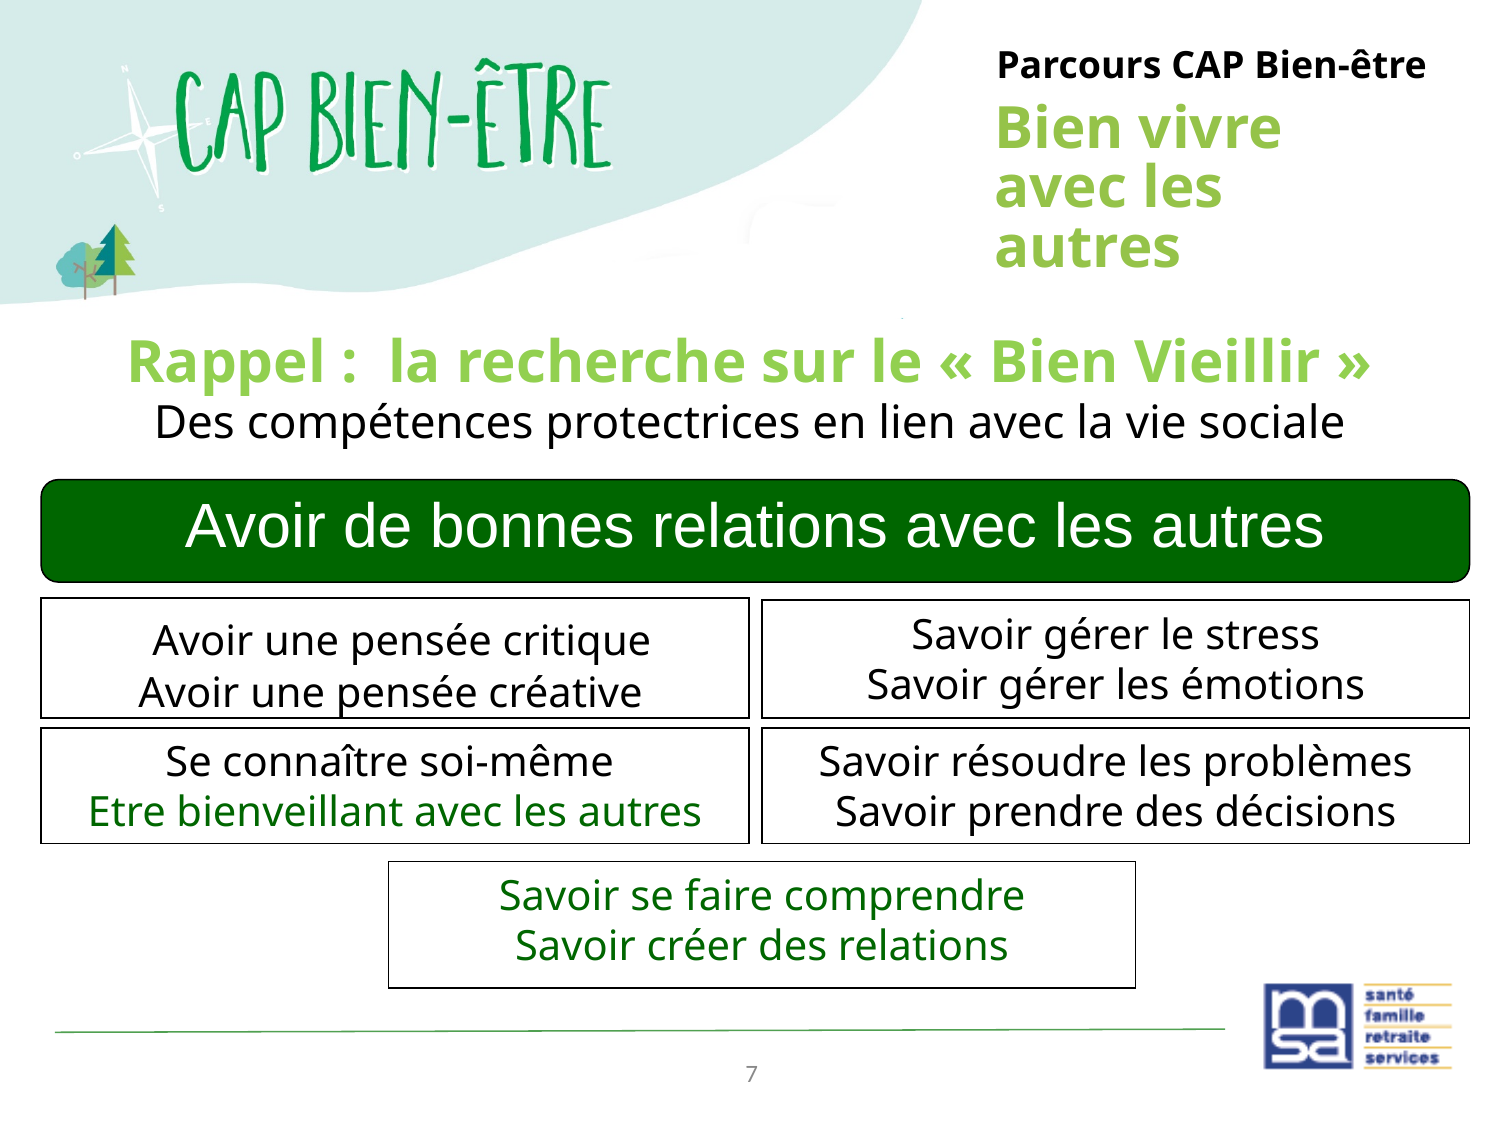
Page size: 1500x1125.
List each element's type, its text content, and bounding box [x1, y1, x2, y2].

text_box Parcours CAP Bien-être [968, 34, 1455, 94]
text_box Savoir se faire comprendre Savoir créer des relations [388, 861, 1136, 988]
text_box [54, 1028, 1226, 1033]
picture [1250, 929, 1476, 1125]
picture [0, 0, 941, 320]
text_box Avoir une pensée critique Avoir une pensée créative [41, 597, 749, 718]
text_box Rappel : la recherche sur le « Bien Vieillir » [0, 307, 1500, 385]
slide_number – 7 [560, 1027, 1245, 1042]
text_box 7 [54, 1042, 1245, 1103]
text_box Se connaître soi-même Etre bienveillant avec les autres [41, 727, 749, 844]
text_box Savoir résoudre les problèmes Savoir prendre des décisions [762, 727, 1470, 844]
text_box Bien vivre avec les autres [960, 108, 1317, 272]
text_box Savoir gérer le stress Savoir gérer les émotions [762, 600, 1470, 718]
text_box Avoir de bonnes relations avec les autres [41, 479, 1470, 583]
text_box Des compétences protectrices en lien avec la vie sociale [0, 385, 1500, 467]
